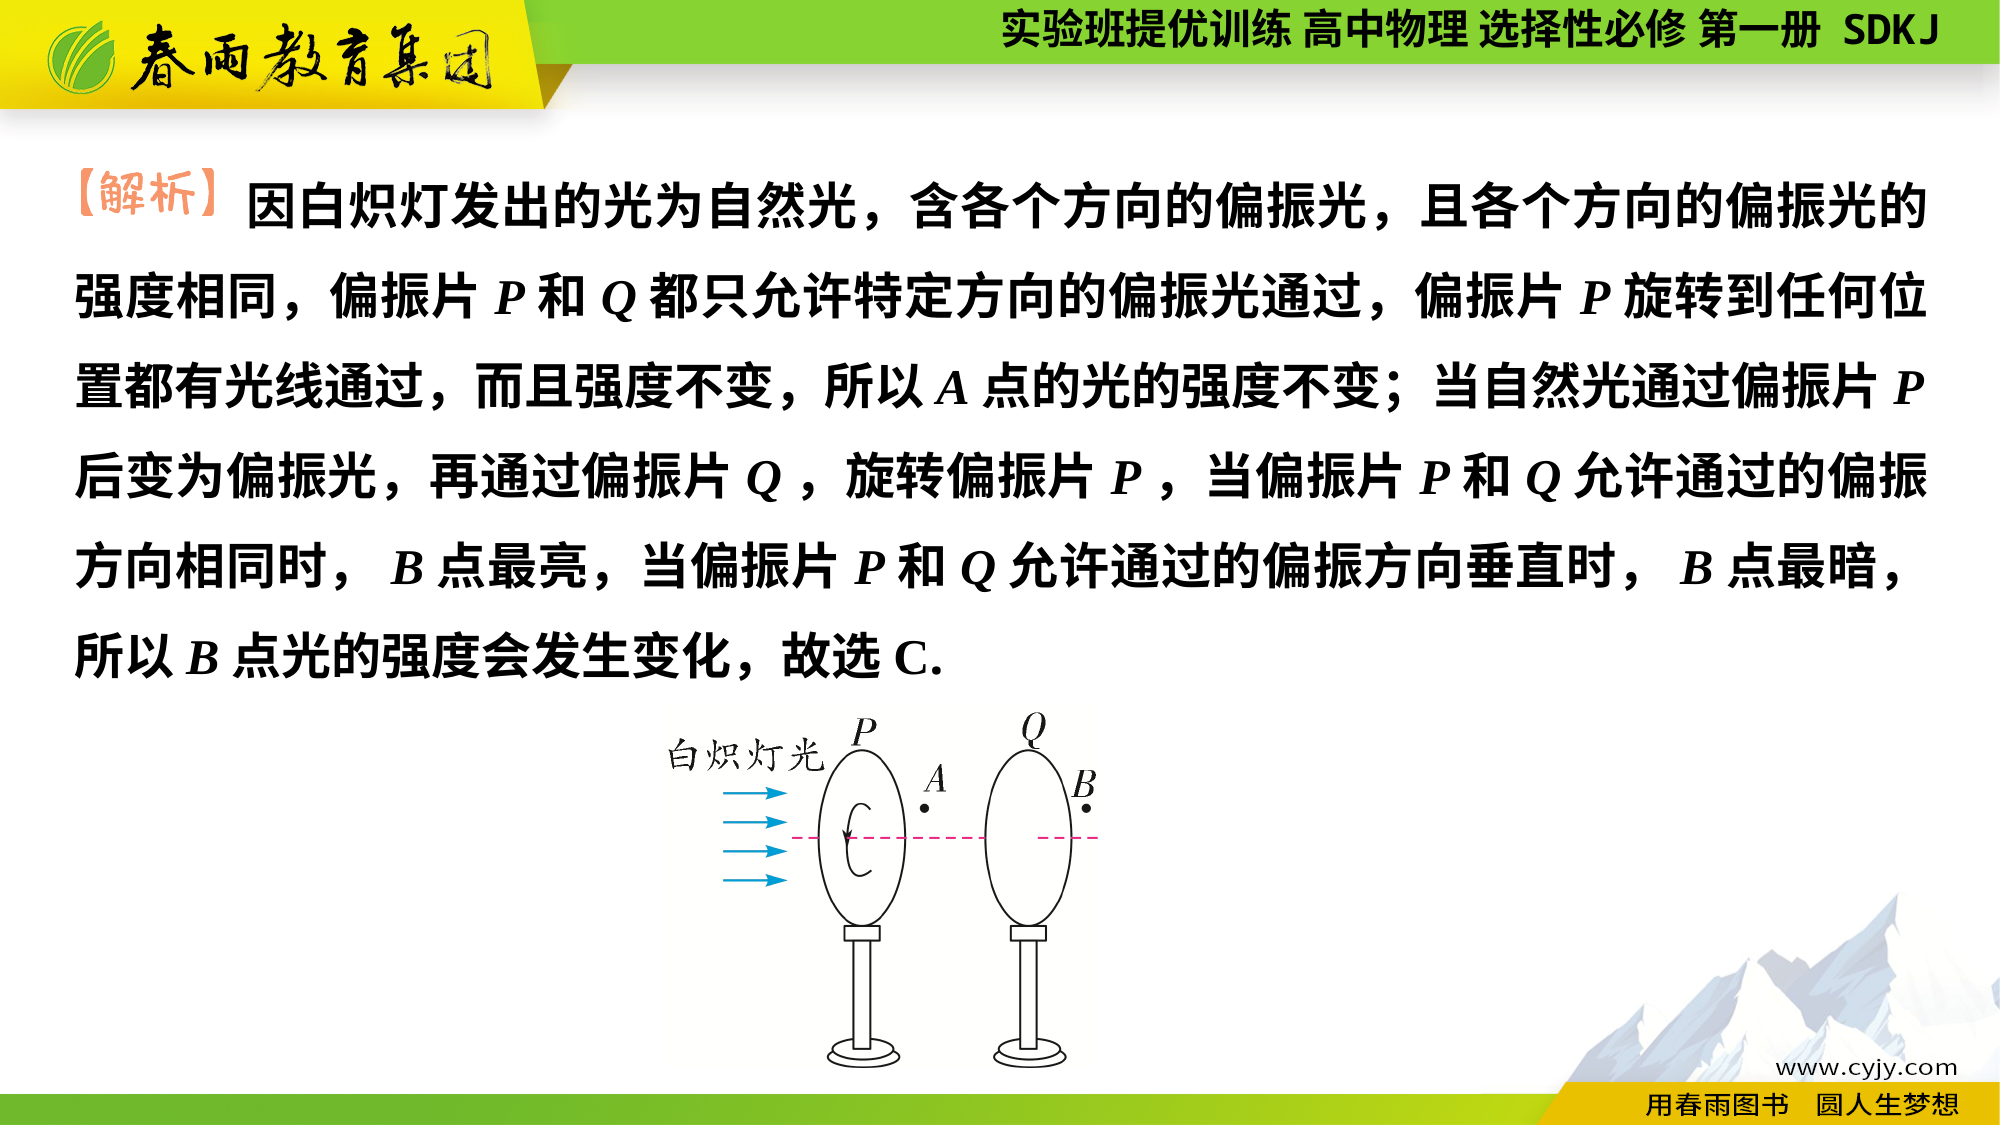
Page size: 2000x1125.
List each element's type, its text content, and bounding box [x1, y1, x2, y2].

picture [0, 0, 2000, 1125]
list 因白炽灯发出的光为自然光，含各个方向的偏振光，且各个方向的偏振光的强度相同，偏振片P和Q都只允许特定方向的偏振光通过，偏振片P旋转到任何位置都有光线通过，而且强度不变，所以A点的光的强度不变；当自然光通过偏振片P后变为偏振光，再通过偏振片Q，旋转偏振片P，当偏振片P和Q允许通过的偏振方向相同时，B点最亮，当偏振片P和Q允许通过的偏振方向垂直时，B点最暗，所以B点光的强度会发生变化，故选C. [59, 137, 1944, 698]
